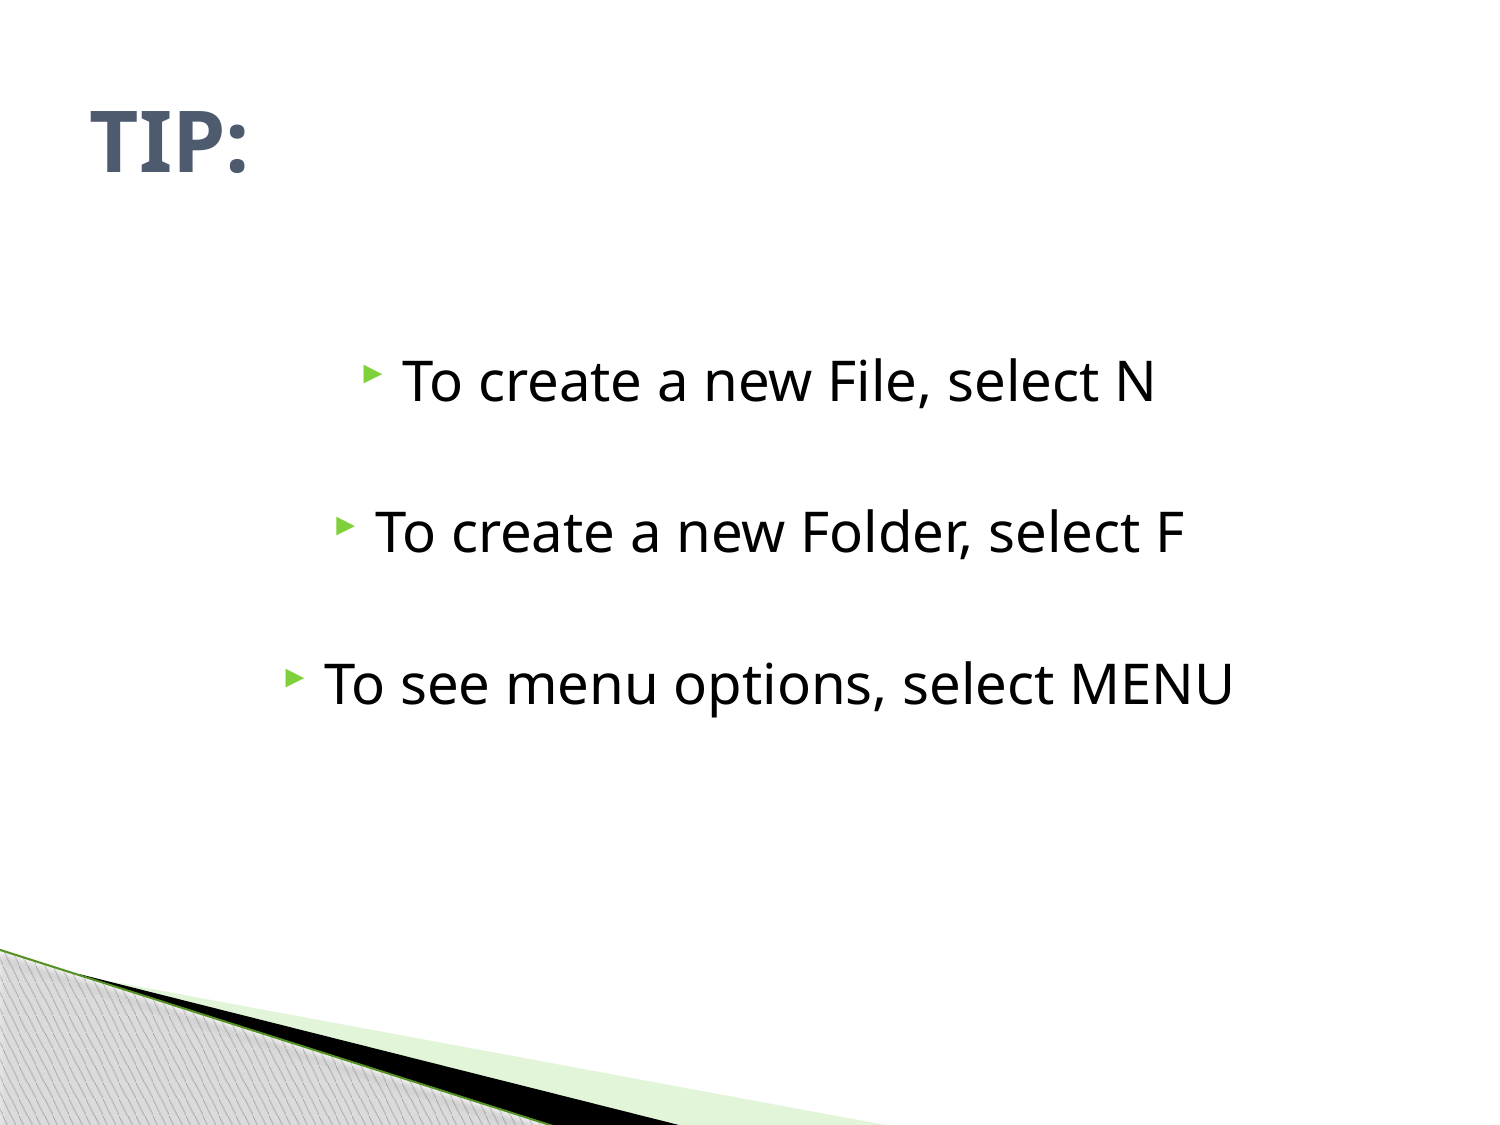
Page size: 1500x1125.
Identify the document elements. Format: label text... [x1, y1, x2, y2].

title TIP: [75, 45, 1425, 233]
list To create a new File, select N To create a new Folder, select F To see menu options, select MENU [75, 337, 1425, 820]
